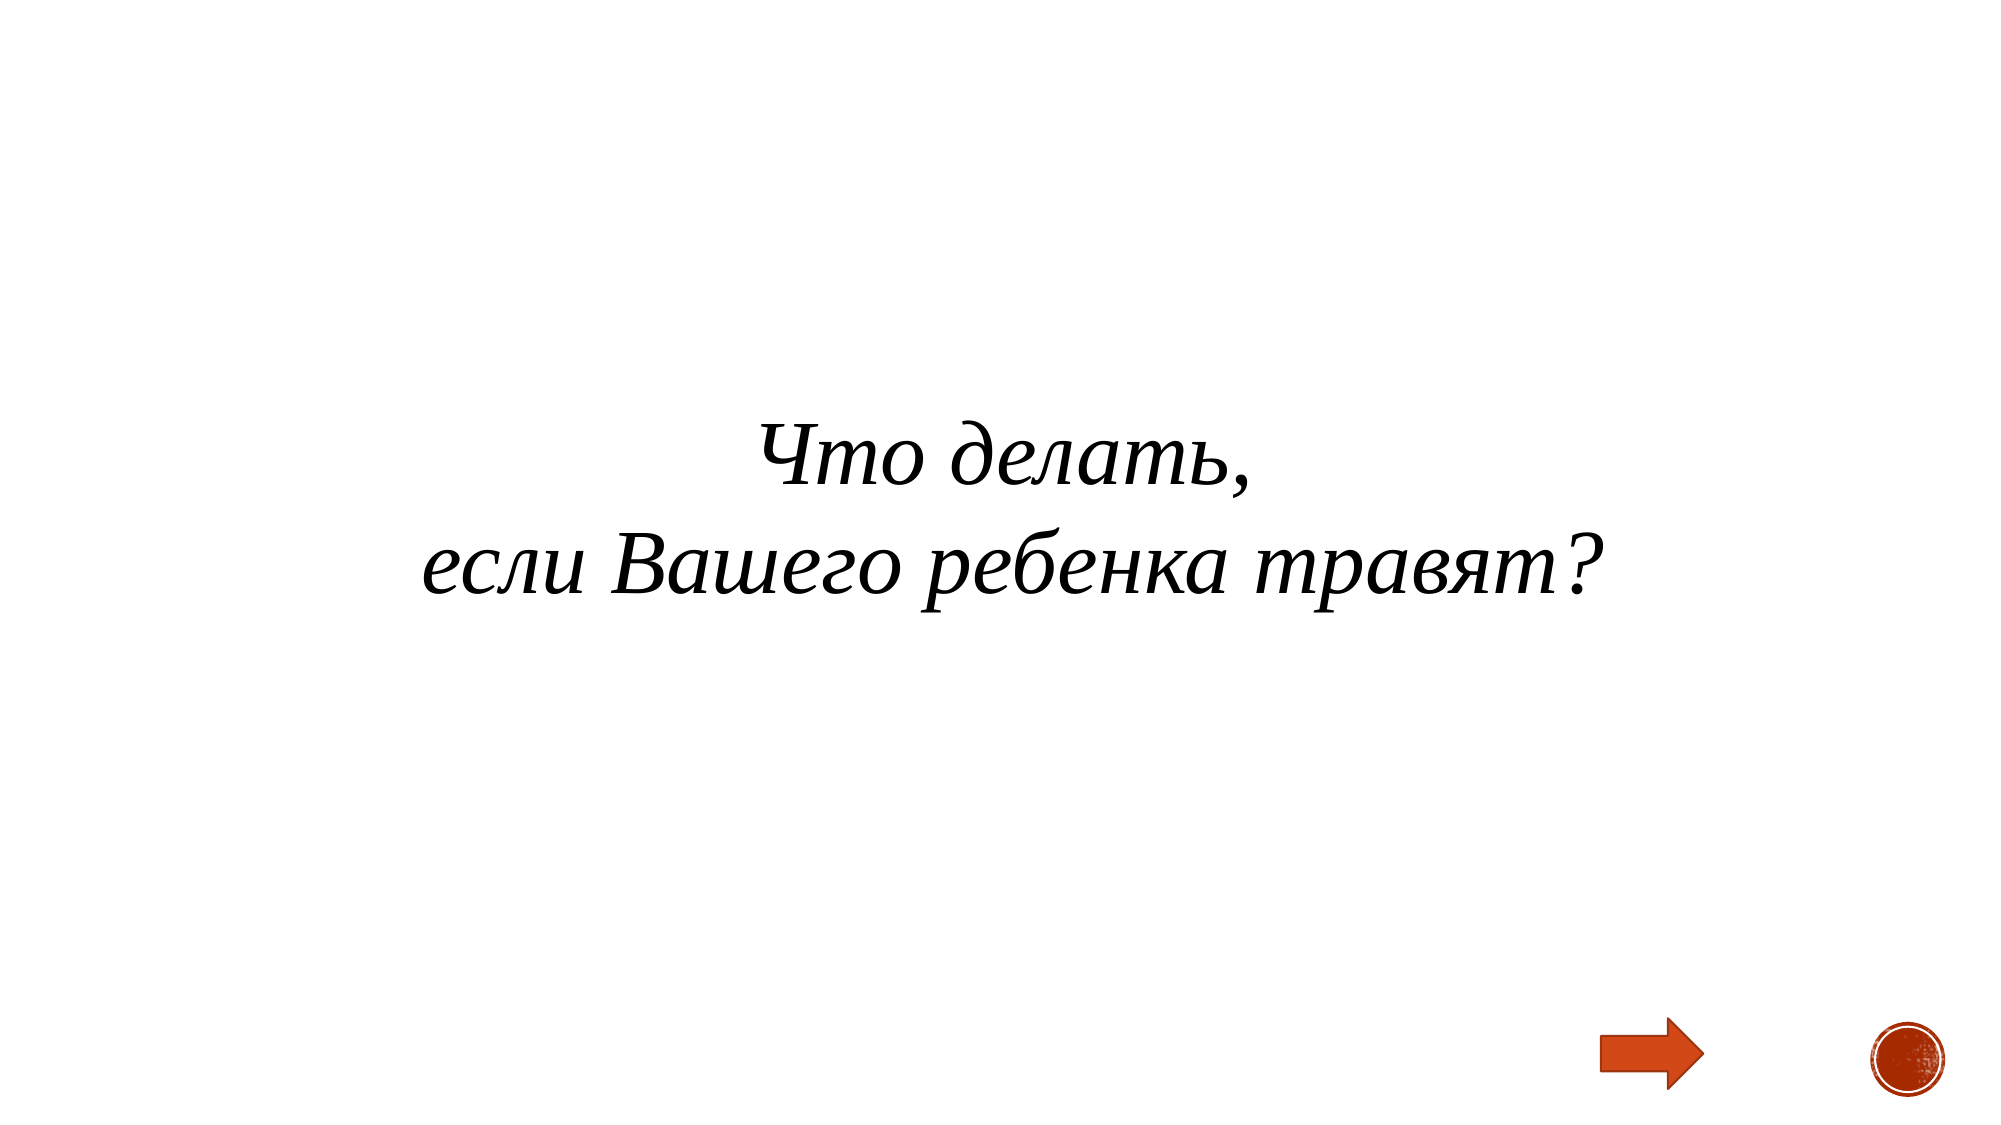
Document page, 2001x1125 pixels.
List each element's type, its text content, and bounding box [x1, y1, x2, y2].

text_box [1599, 1017, 1705, 1090]
text_box Что делать, если Вашего ребенка травят? [406, 385, 1622, 620]
